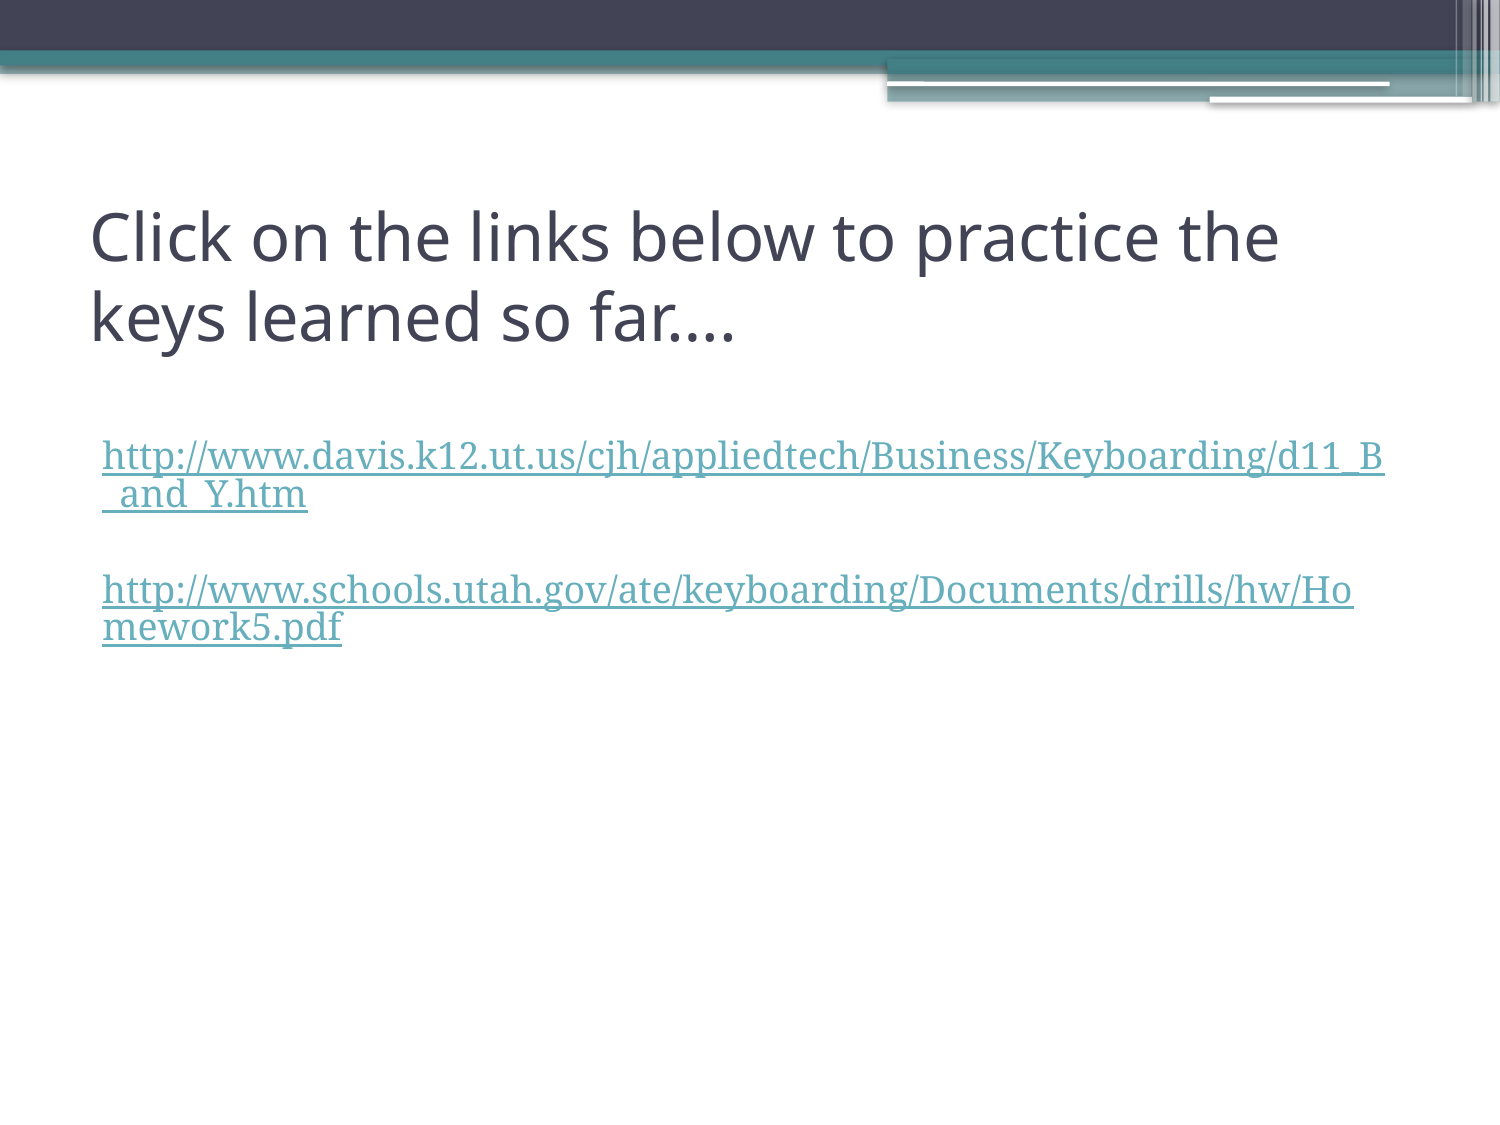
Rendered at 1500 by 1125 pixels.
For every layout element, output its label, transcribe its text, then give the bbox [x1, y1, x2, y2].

title Click on the links below to practice the keys learned so far…. [75, 187, 1425, 363]
text_box http://www.davis.k12.ut.us/cjh/appliedtech/Business/Keyboarding/d11_B_and_Y.htm http://www.schools.utah.gov/ate/keyboarding/Documents/drills/hw/Homework5.pdf [87, 424, 1400, 677]
